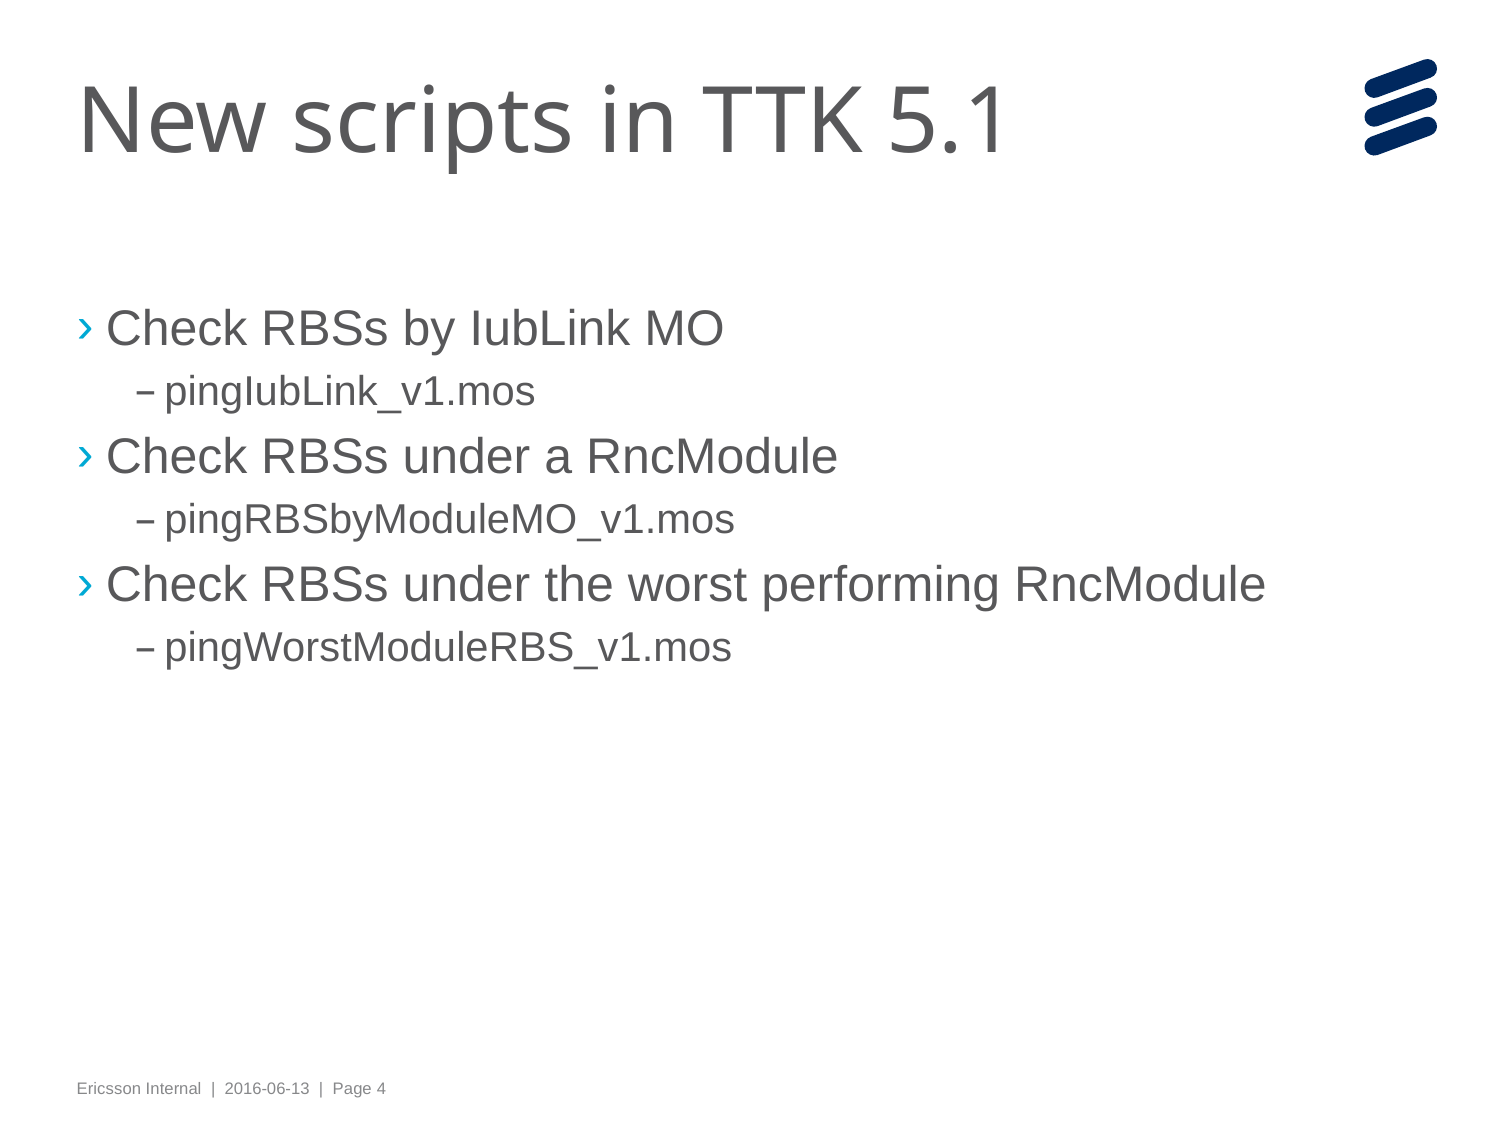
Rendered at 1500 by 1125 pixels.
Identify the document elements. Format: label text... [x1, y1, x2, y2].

list Check RBSs by IubLink MO pingIubLink_v1.mos Check RBSs under a RncModule pingRBSbyModuleMO_v1.mos Check RBSs under the worst performing RncModule pingWorstModuleRBS_v1.mos [64, 295, 1436, 928]
title New scripts in TTK 5.1 [64, 39, 1295, 218]
